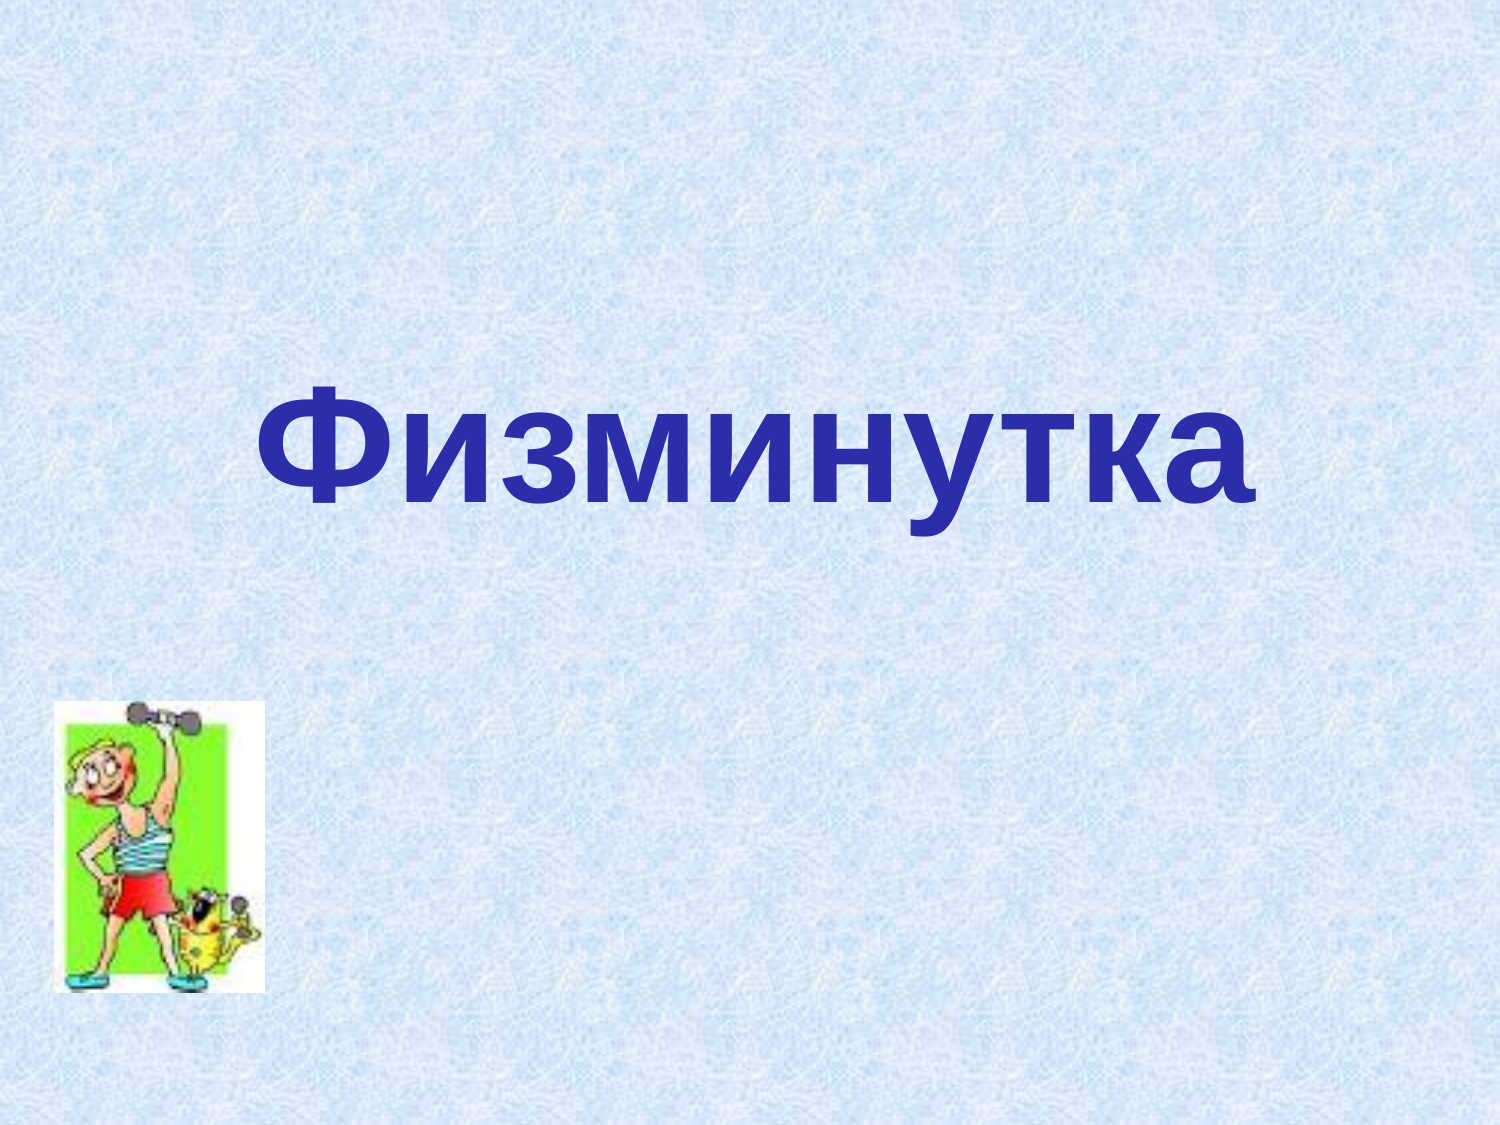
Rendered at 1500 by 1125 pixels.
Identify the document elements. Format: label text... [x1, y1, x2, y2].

picture [0, 0, 1500, 1125]
text_box Физминутка [222, 328, 1288, 543]
